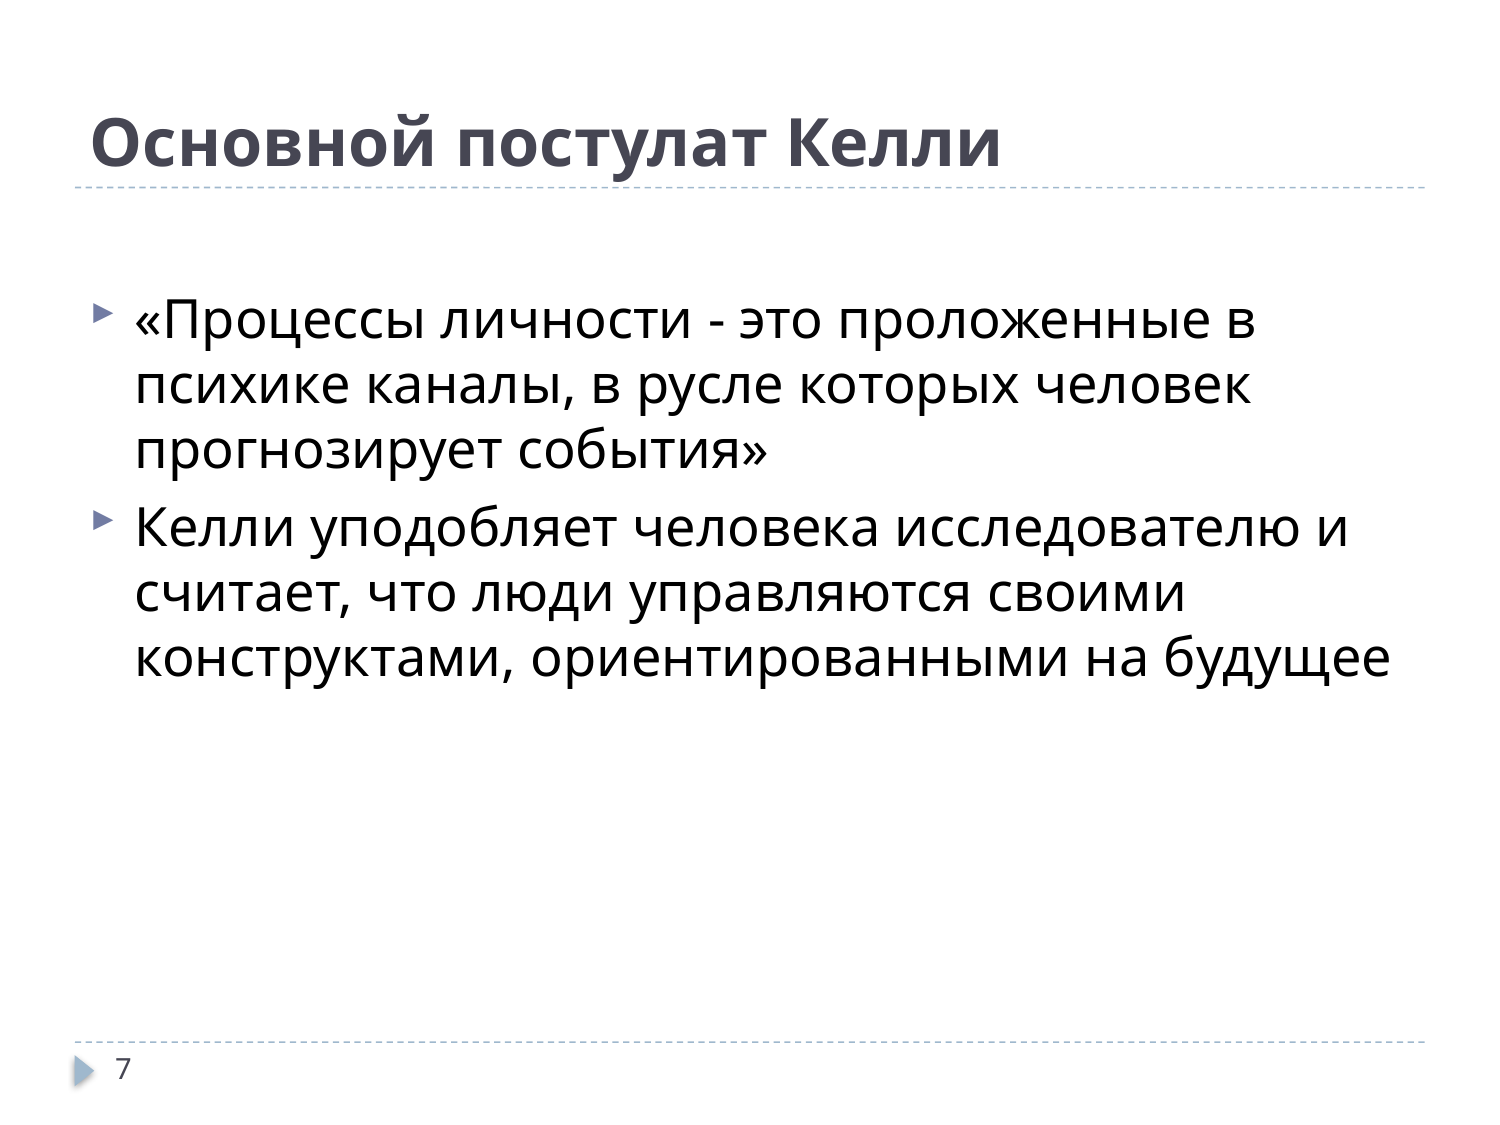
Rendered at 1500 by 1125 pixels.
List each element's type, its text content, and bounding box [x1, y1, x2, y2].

list «Процессы личности - это проложенные в психике каналы, в русле которых человек прогнозирует события» Келли уподобляет человека исследователю и считает, что люди управляются своими конструктами, ориентированными на будущее [75, 200, 1425, 1010]
title Основной постулат Келли [75, 24, 1425, 188]
slide_number 7 [100, 1042, 426, 1103]
